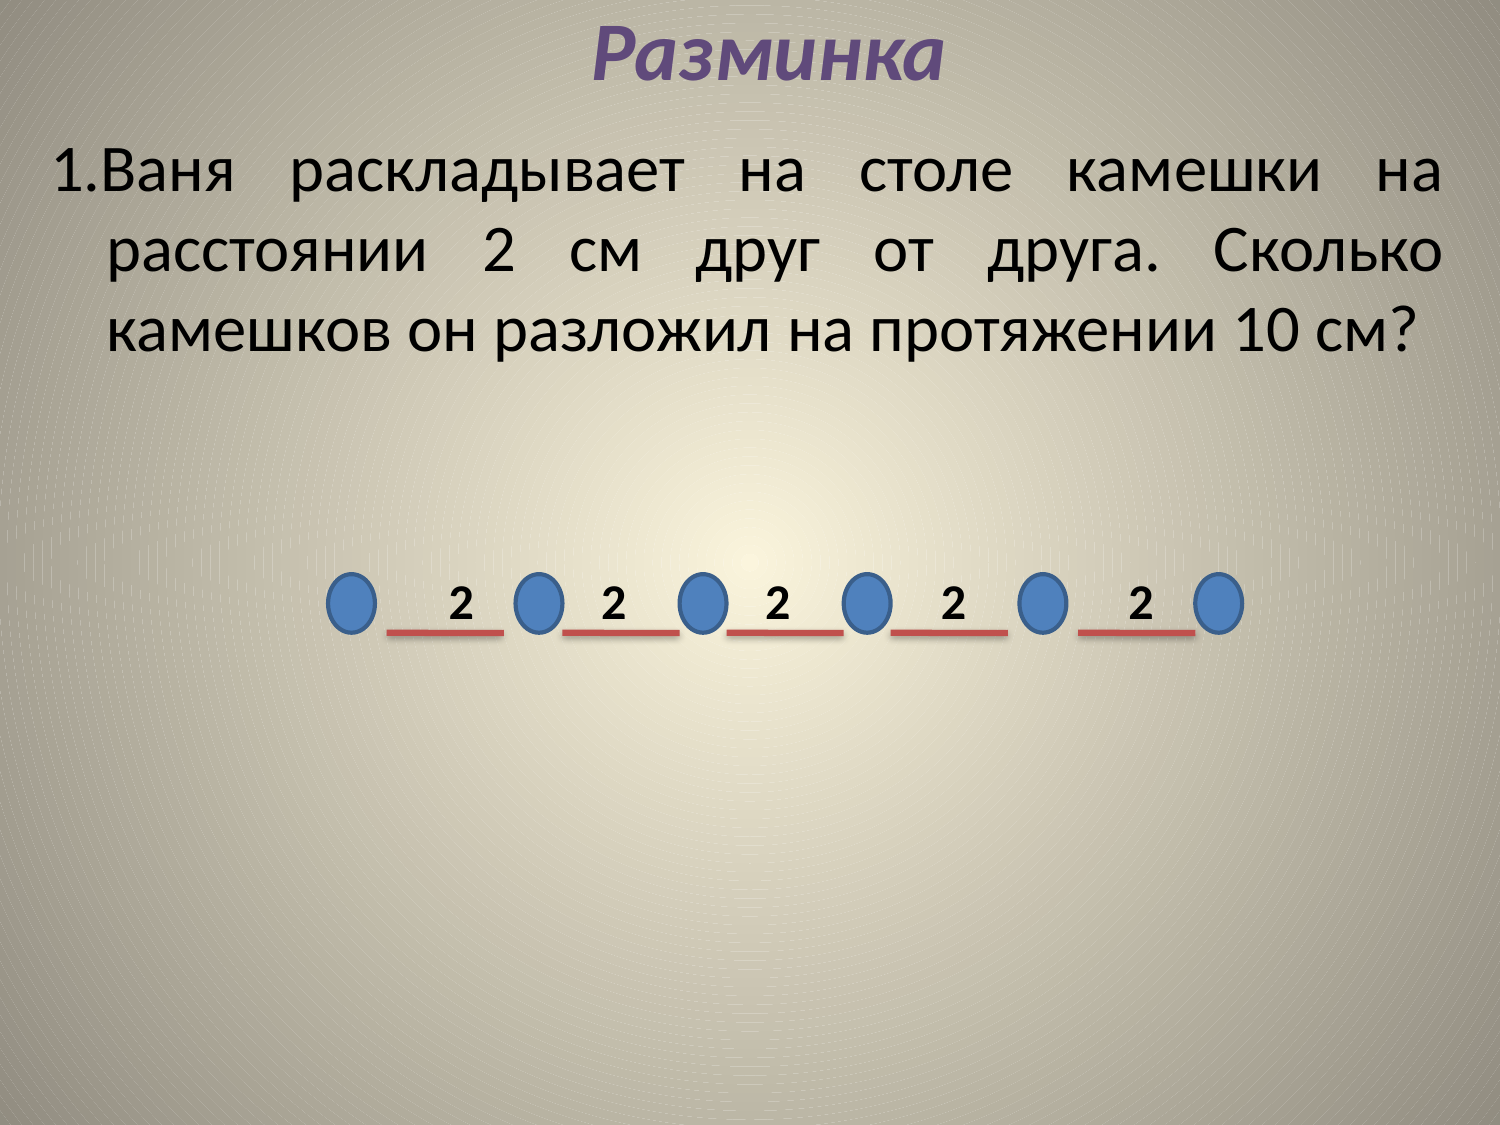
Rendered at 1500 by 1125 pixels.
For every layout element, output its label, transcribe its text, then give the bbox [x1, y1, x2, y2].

text_box [325, 572, 378, 635]
text_box [841, 572, 893, 635]
text_box 2 [433, 562, 489, 631]
list 1.Ваня раскладывает на столе камешки на расстоянии 2 см друг от друга. Сколько камешков он разложил на протяжении 10 см? [35, 117, 1461, 1017]
text_box [1193, 572, 1245, 635]
text_box 2 [1113, 562, 1169, 631]
text_box 2 [926, 562, 982, 631]
text_box [1017, 572, 1069, 635]
text_box [513, 572, 565, 635]
text_box 2 [586, 562, 642, 631]
text_box [677, 572, 729, 635]
text_box 2 [750, 562, 806, 631]
title Разминка [93, 0, 1444, 117]
